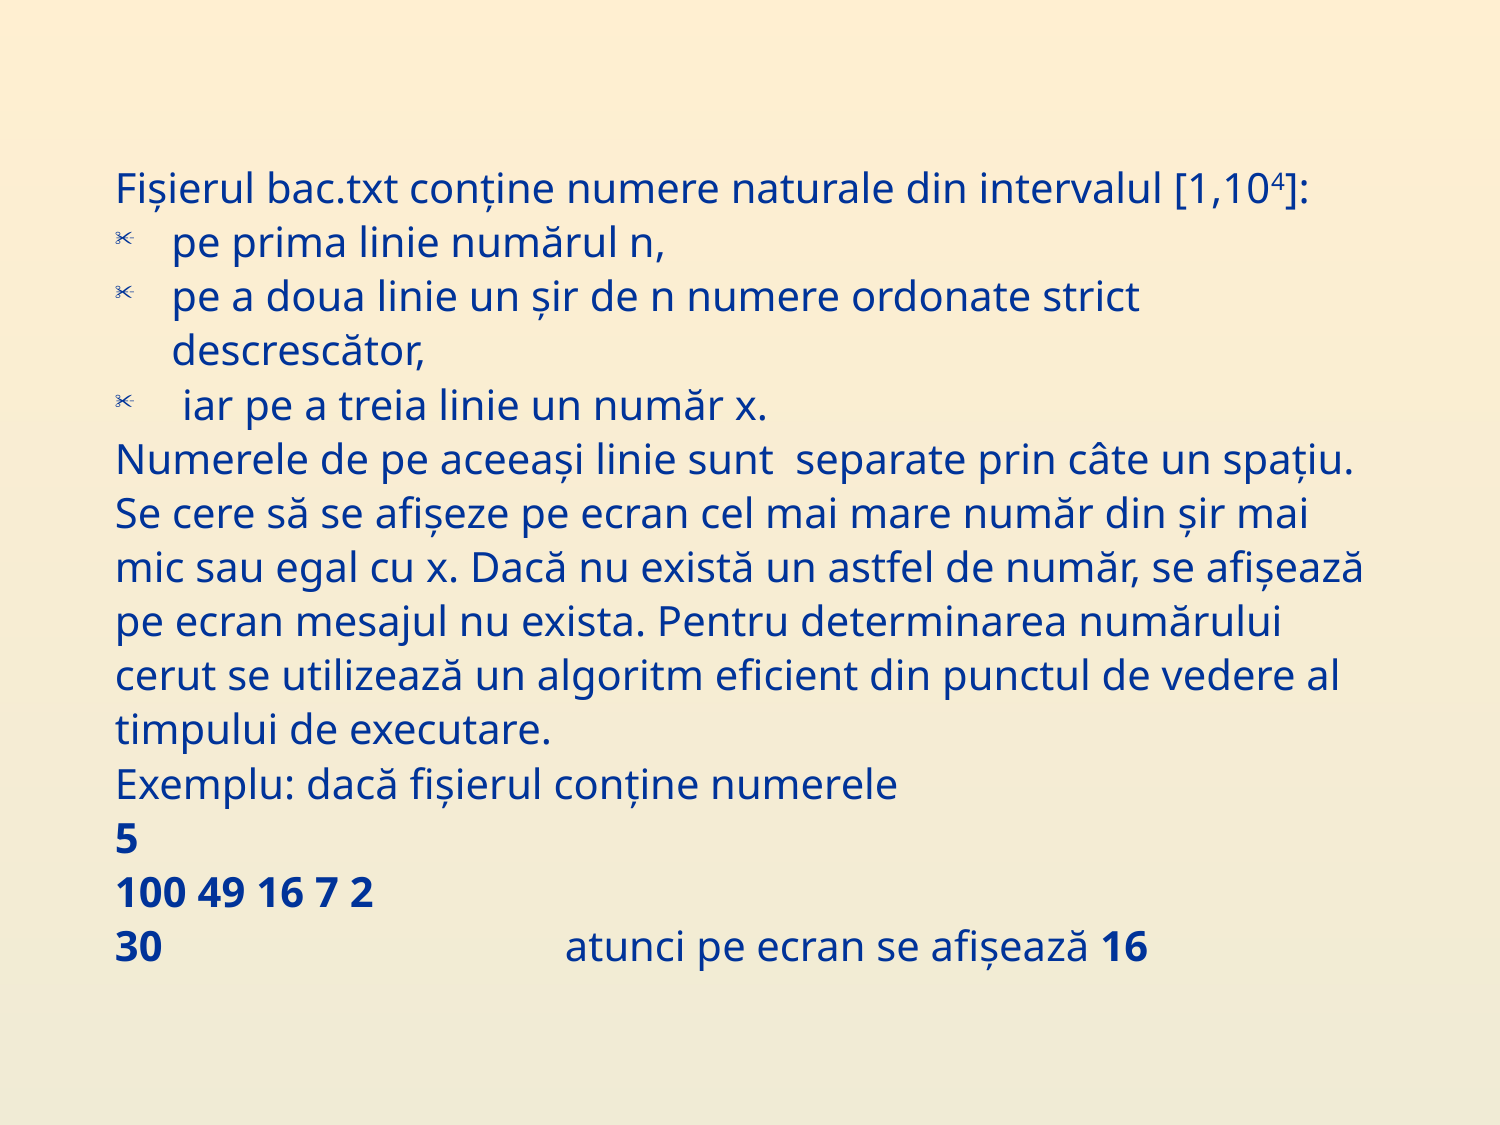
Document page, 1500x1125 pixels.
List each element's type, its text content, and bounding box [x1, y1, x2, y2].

list Fișierul bac.txt conține numere naturale din intervalul [1,104]: pe prima linie numărul n, pe a doua linie un șir de n numere ordonate strict descrescător, iar pe a treia linie un număr x. Numerele de pe aceeași linie sunt separate prin câte un spațiu. Se cere să se afișeze pe ecran cel mai mare număr din șir mai mic sau egal cu x. Dacă nu există un astfel de număr, se afișează pe ecran mesajul nu exista. Pentru determinarea numărului cerut se utilizează un algoritm eficient din punctul de vedere al timpului de executare. Exemplu: dacă fișierul conține numerele 5 100 49 16 7 2 30 atunci pe ecran se afișează 16 [99, 149, 1388, 1038]
